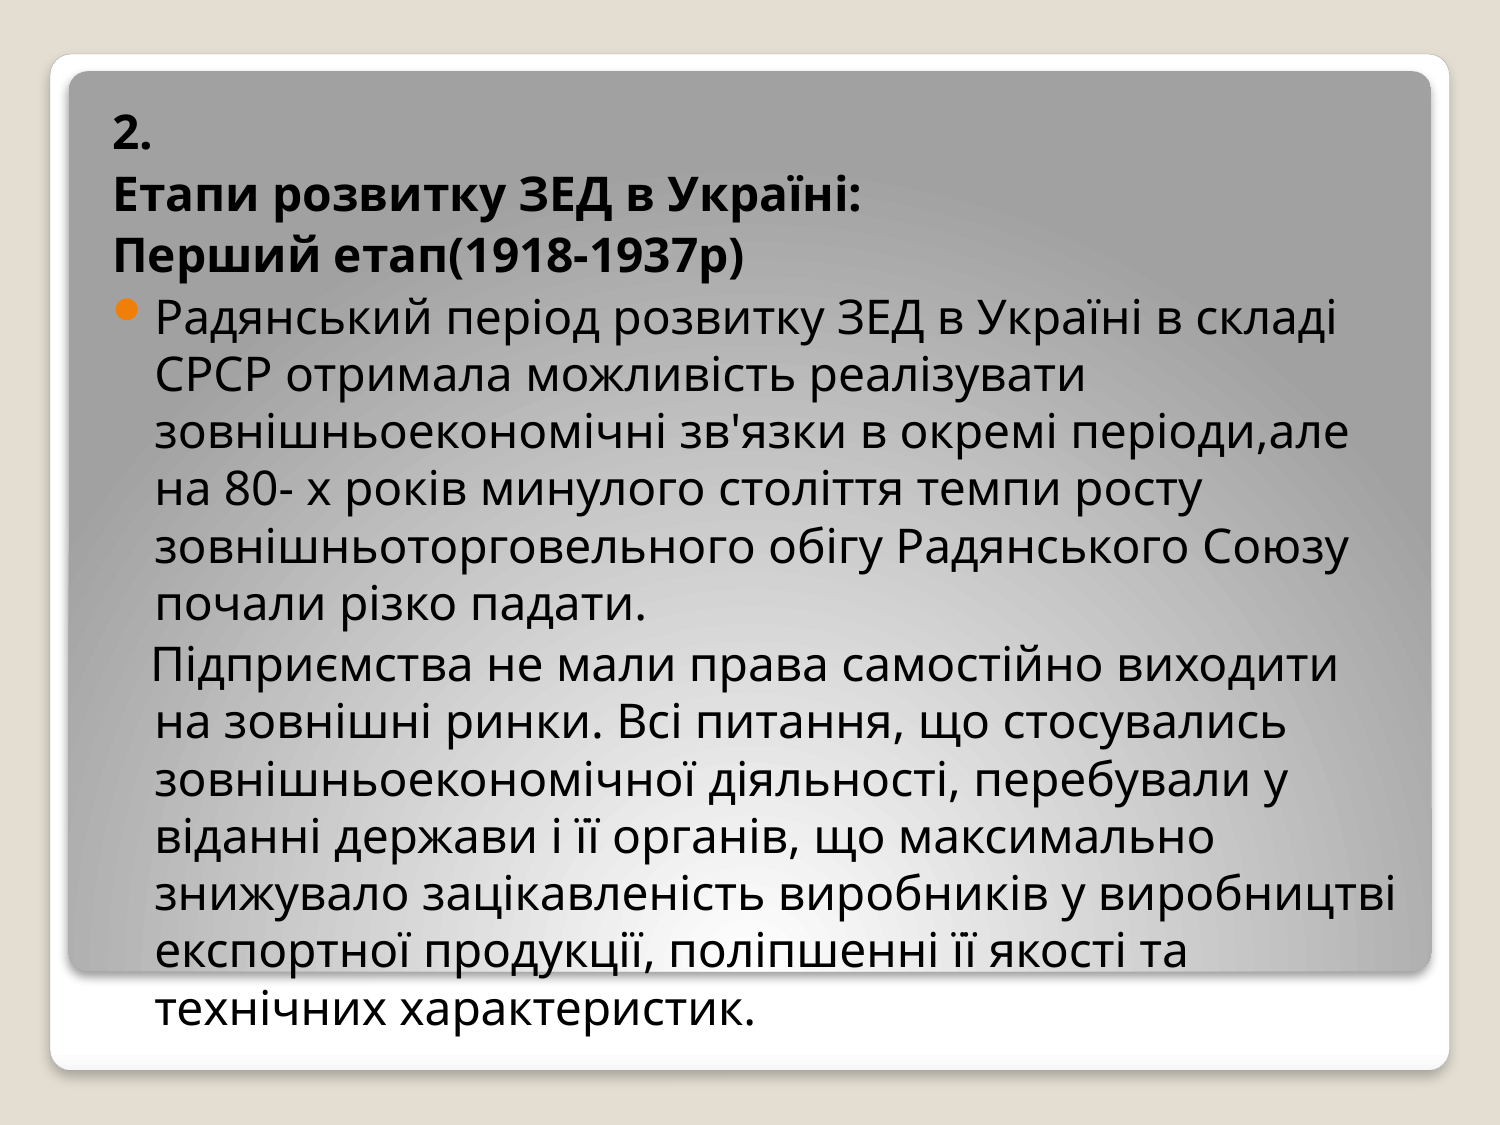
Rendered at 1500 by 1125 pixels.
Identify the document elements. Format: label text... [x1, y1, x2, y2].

list 2. Етапи розвитку ЗЕД в Україні: Перший етап(1918-1937р) Радянський період розвитку ЗЕД в Україні в складі СРСР отримала можливість реалізувати зовнішньоекономічні зв'язки в окремі періоди,але на 80- х років минулого століття темпи росту зовнішньоторговельного обігу Радянського Союзу почали різко падати. Підприємства не мали права самостійно виходити на зовнішні ринки. Всі питання, що стосувались зовнішньоекономічної діяльності, перебували у віданні держави і її органів, що максимально знижувало зацікавленість виробників у виробництві експортної продукції, поліпшенні її якості та технічних характеристик. [82, 86, 1425, 1047]
